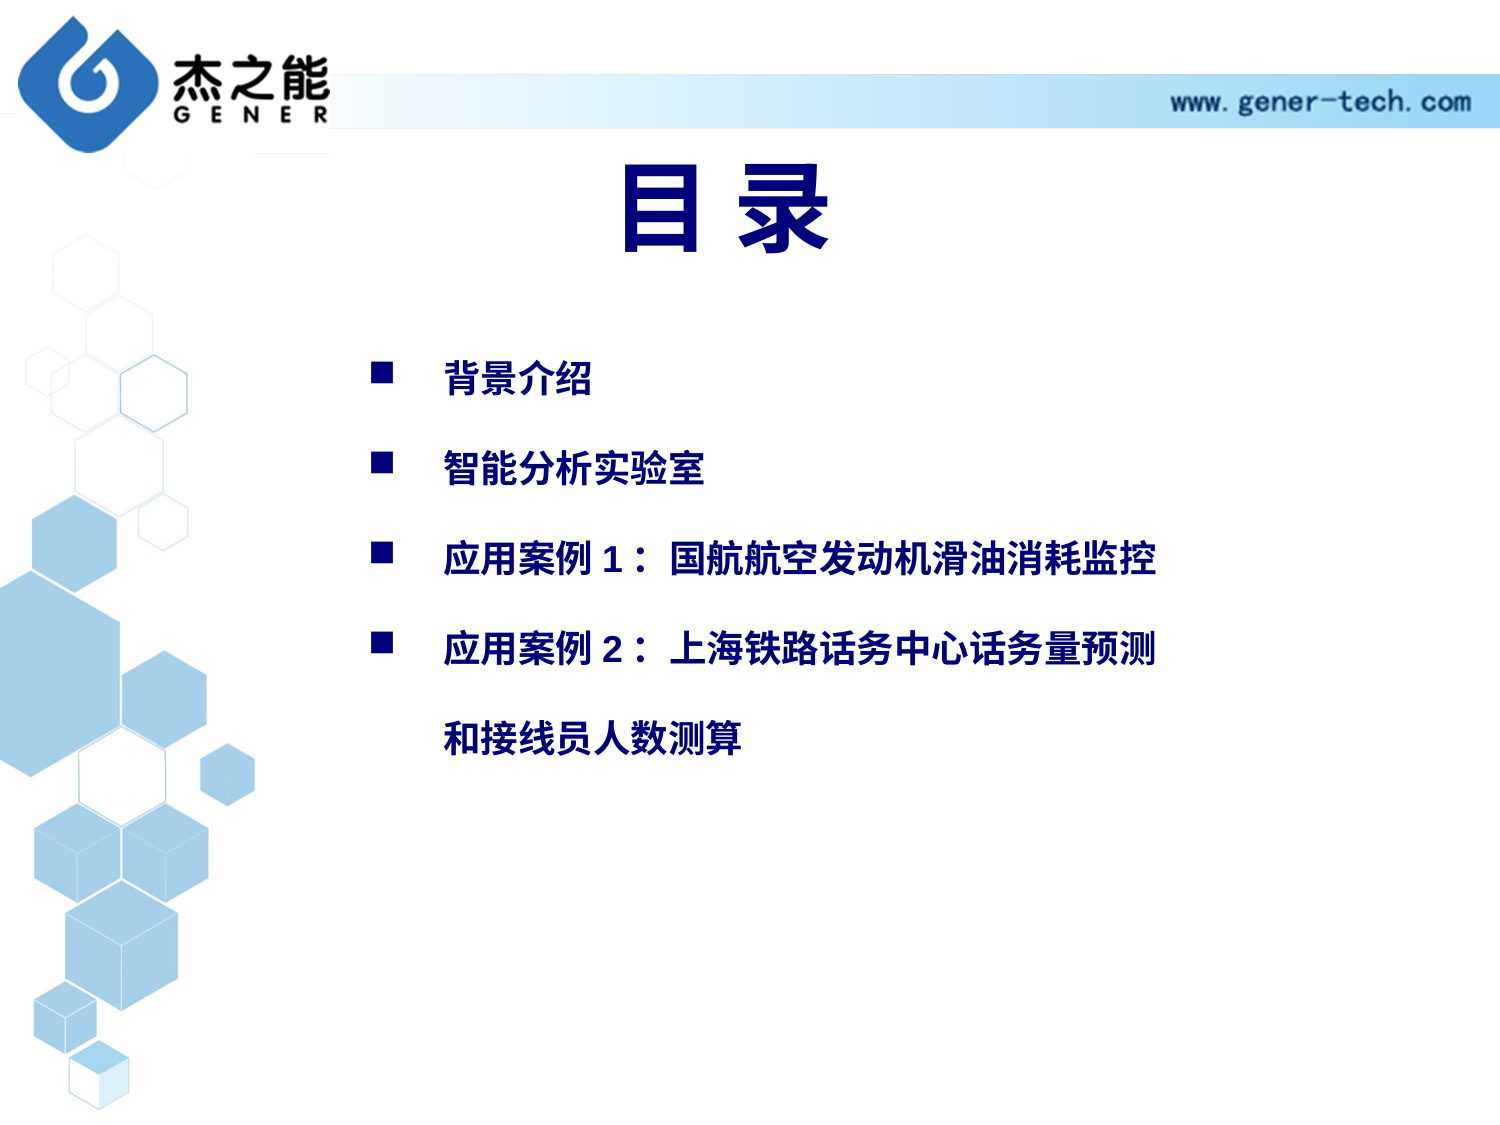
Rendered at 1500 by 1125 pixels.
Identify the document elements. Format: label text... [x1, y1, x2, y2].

text_box 背景介绍 智能分析实验室 应用案例1：国航航空发动机滑油消耗监控 应用案例2：上海铁路话务中心话务量预测 和接线员人数测算 [353, 302, 1452, 968]
text_box 目 录 [458, 137, 987, 272]
picture [0, 15, 1500, 1110]
